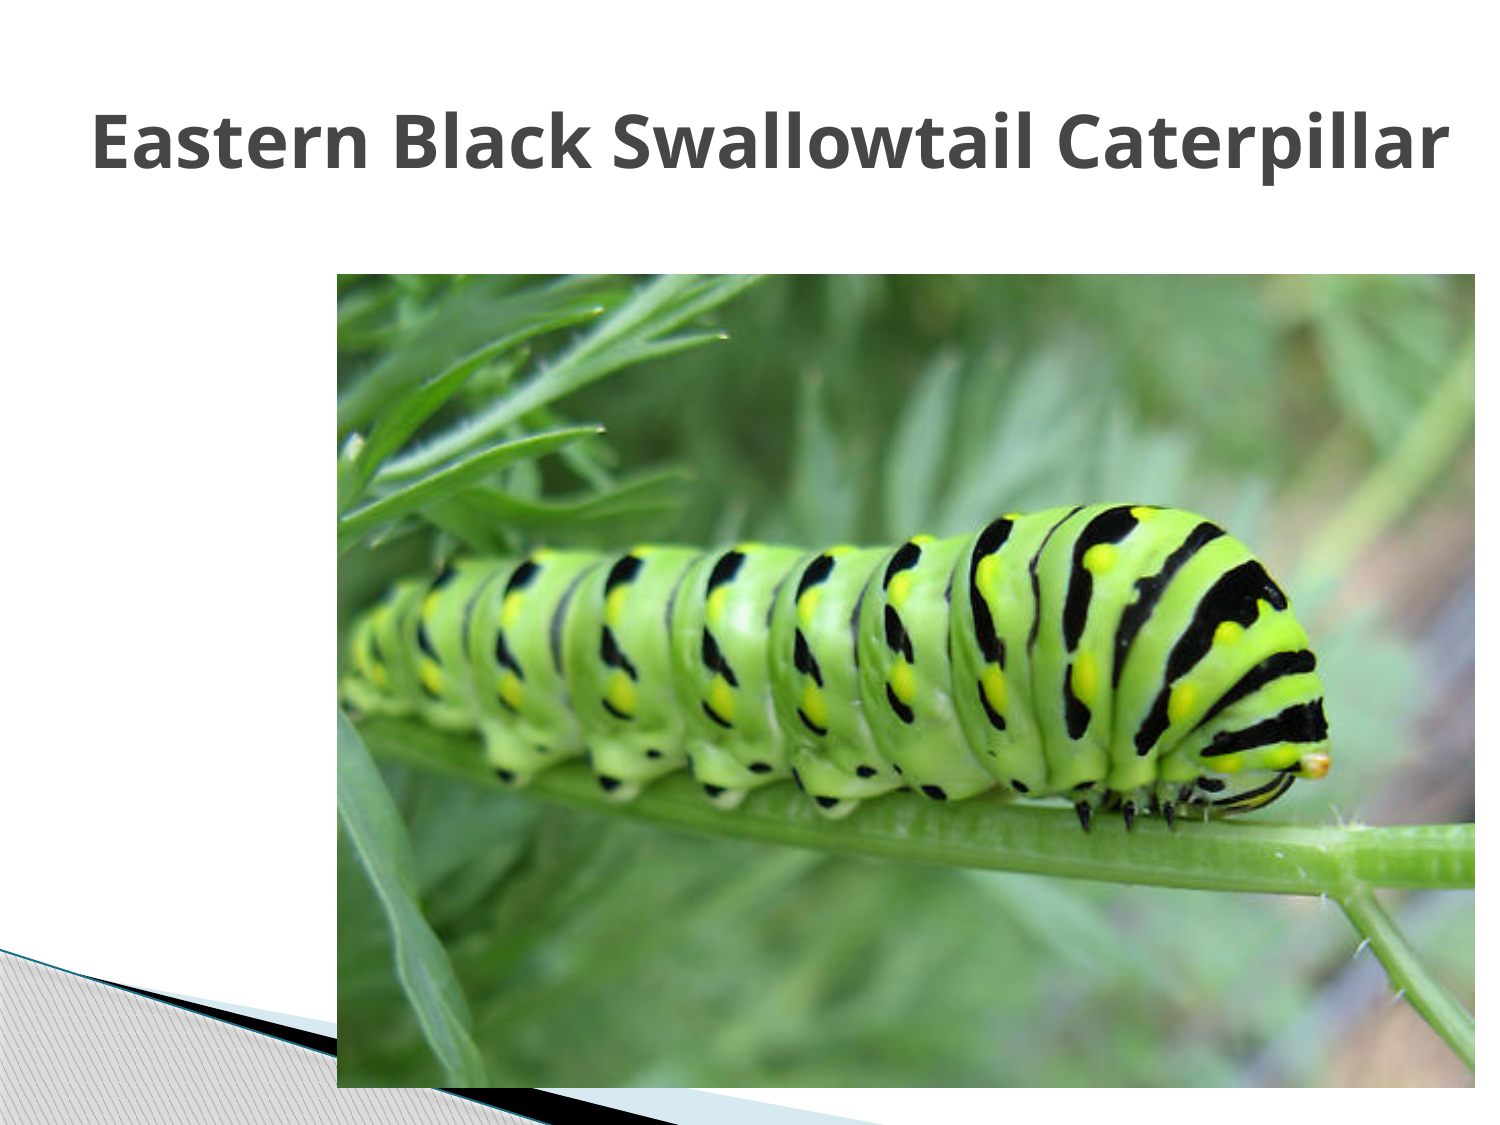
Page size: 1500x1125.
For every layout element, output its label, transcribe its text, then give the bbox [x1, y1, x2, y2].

title Eastern Black Swallowtail Caterpillar [75, 45, 1475, 233]
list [337, 274, 1476, 1088]
